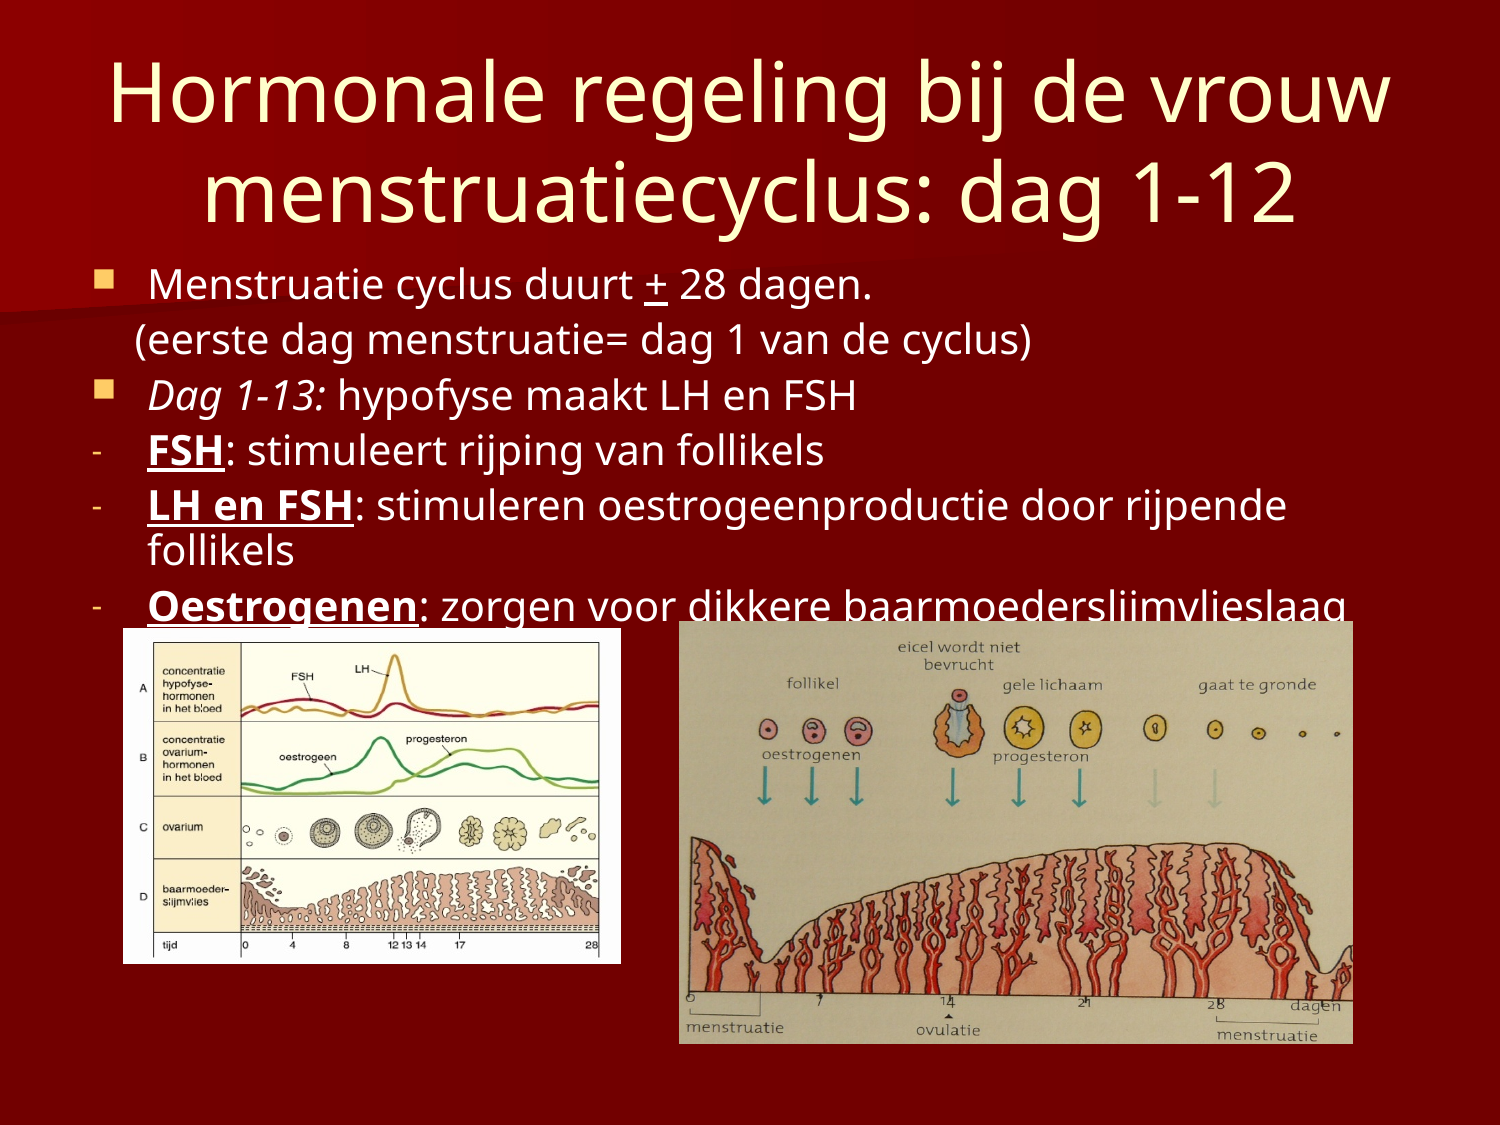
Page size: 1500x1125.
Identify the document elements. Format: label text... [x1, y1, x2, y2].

title Hormonale regeling bij de vrouw menstruatiecyclus: dag 1-12 [74, 30, 1426, 247]
picture [678, 621, 1353, 1045]
list Menstruatie cyclus duurt + 28 dagen. (eerste dag menstruatie= dag 1 van de cyclus)‏ Dag 1-13: hypofyse maakt LH en FSH FSH: stimuleert rijping van follikels LH en FSH: stimuleren oestrogeenproductie door rijpende follikels Oestrogenen: zorgen voor dikkere baarmoederslijmvlieslaag [76, 255, 1428, 612]
picture [123, 628, 621, 965]
